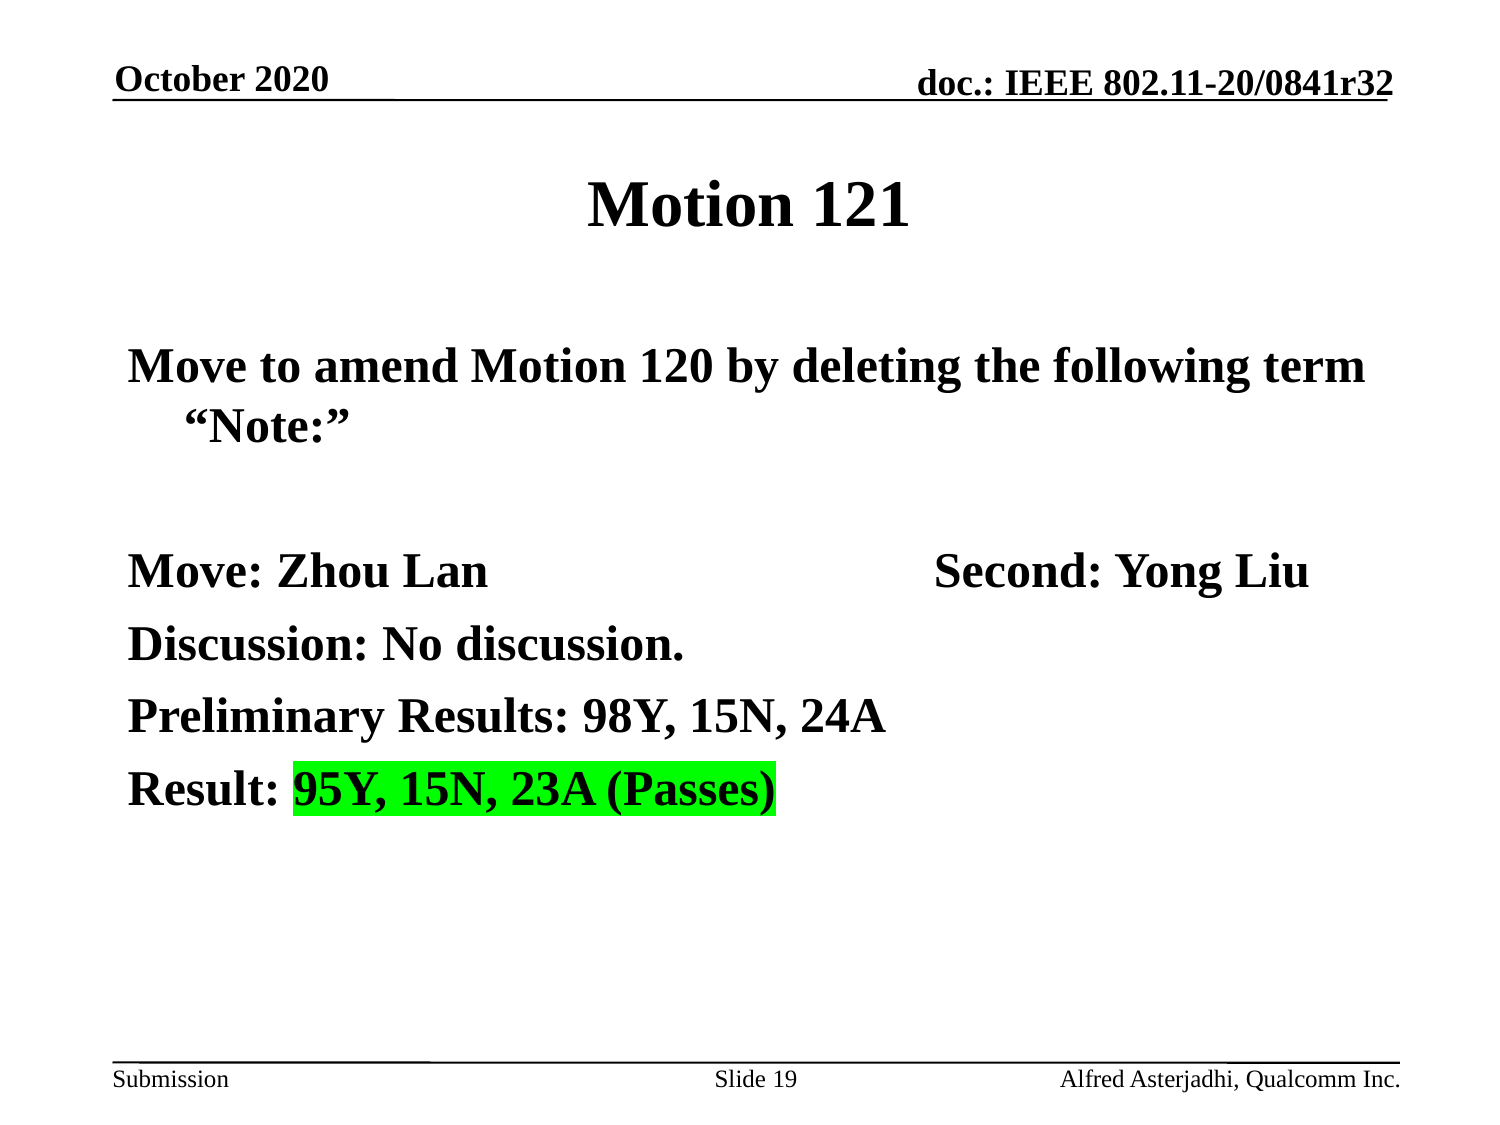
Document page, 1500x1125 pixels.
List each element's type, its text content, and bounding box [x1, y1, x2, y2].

slide_number Slide 19 [712, 1061, 800, 1123]
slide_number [114, 54, 423, 100]
list Move to amend Motion 120 by deleting the following term “Note:” Move: Zhou Lan Second: Yong Liu Discussion: No discussion. Preliminary Results: 98Y, 15N, 24A Result: 95Y, 15N, 23A (Passes) [112, 324, 1388, 1000]
title Motion 121 [112, 112, 1388, 288]
footer Alfred Asterjadhi, Qualcomm Inc. [878, 1061, 1402, 1093]
